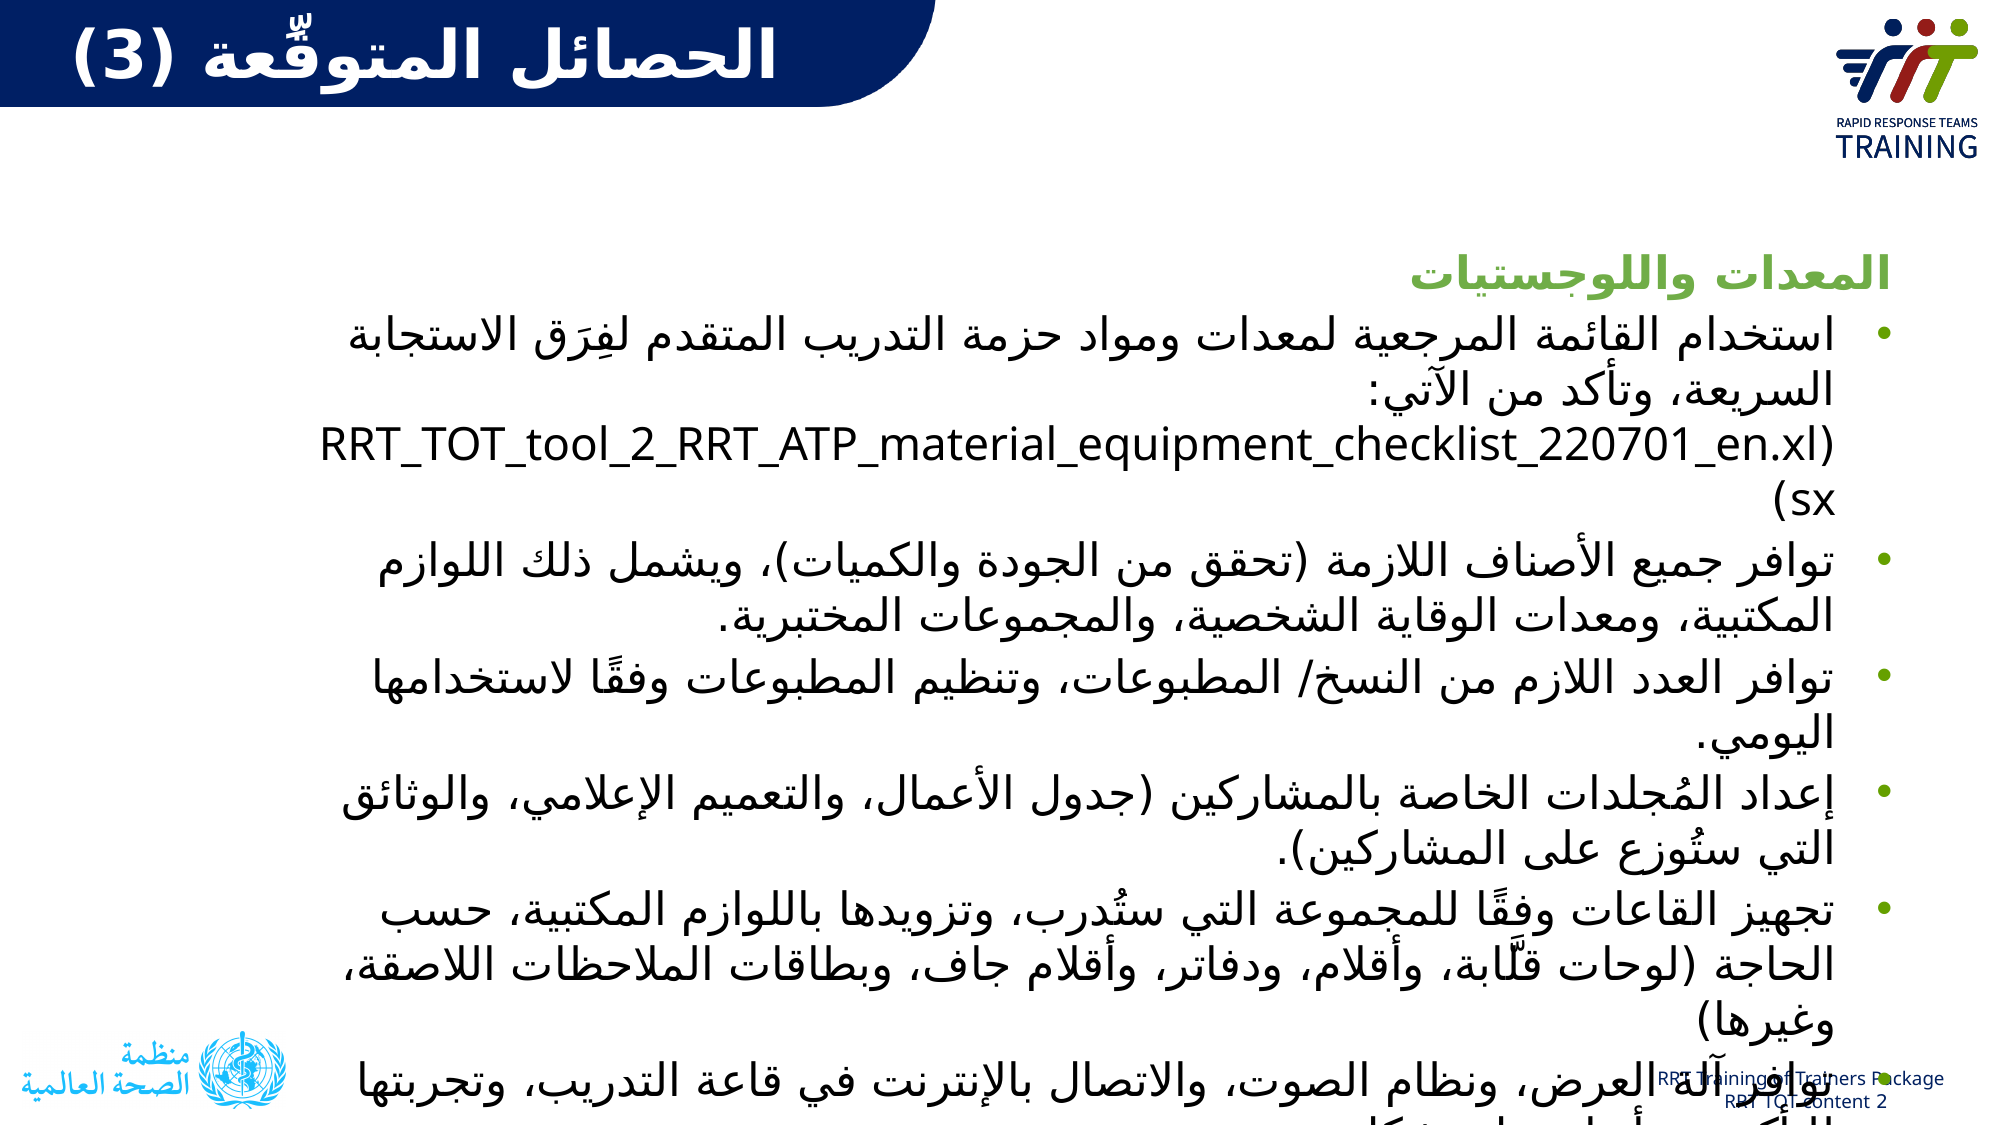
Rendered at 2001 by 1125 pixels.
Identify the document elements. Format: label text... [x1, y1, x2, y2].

title الحصائل المتوقَّعة (3) [32, 3, 788, 111]
picture [0, 0, 936, 107]
picture [1835, 19, 1978, 167]
picture [22, 1031, 286, 1109]
list المعدات واللوجستيات استخدام القائمة المرجعية لمعدات ومواد حزمة التدريب المتقدم لفِرَق الاستجابة السريعة، وتأكد من الآتي: (RRT_TOT_tool_2_RRT_ATP_material_equipment_checklist_220701_en.xlsx) توافر جميع الأصناف اللازمة (تحقق من الجودة والكميات)، ويشمل ذلك اللوازم المكتبية، ومعدات الوقاية الشخصية، والمجموعات المختبرية. توافر العدد اللازم من النسخ/ المطبوعات، وتنظيم المطبوعات وفقًا لاستخدامها اليومي. إعداد المُجلدات الخاصة بالمشاركين (جدول الأعمال، والتعميم الإعلامي، والوثائق التي ستُوزع على المشاركين). تجهيز القاعات وفقًا للمجموعة التي ستُدرب، وتزويدها باللوازم المكتبية، حسب الحاجة (لوحات قلَّابة، وأقلام، ودفاتر، وأقلام جاف، وبطاقات الملاحظات اللاصقة، وغيرها) توافر آلة العرض، ونظام الصوت، والاتصال بالإنترنت في قاعة التدريب، وتجربتها للتأكد من أنها تعمل بشكل جيد. [294, 235, 1901, 1125]
